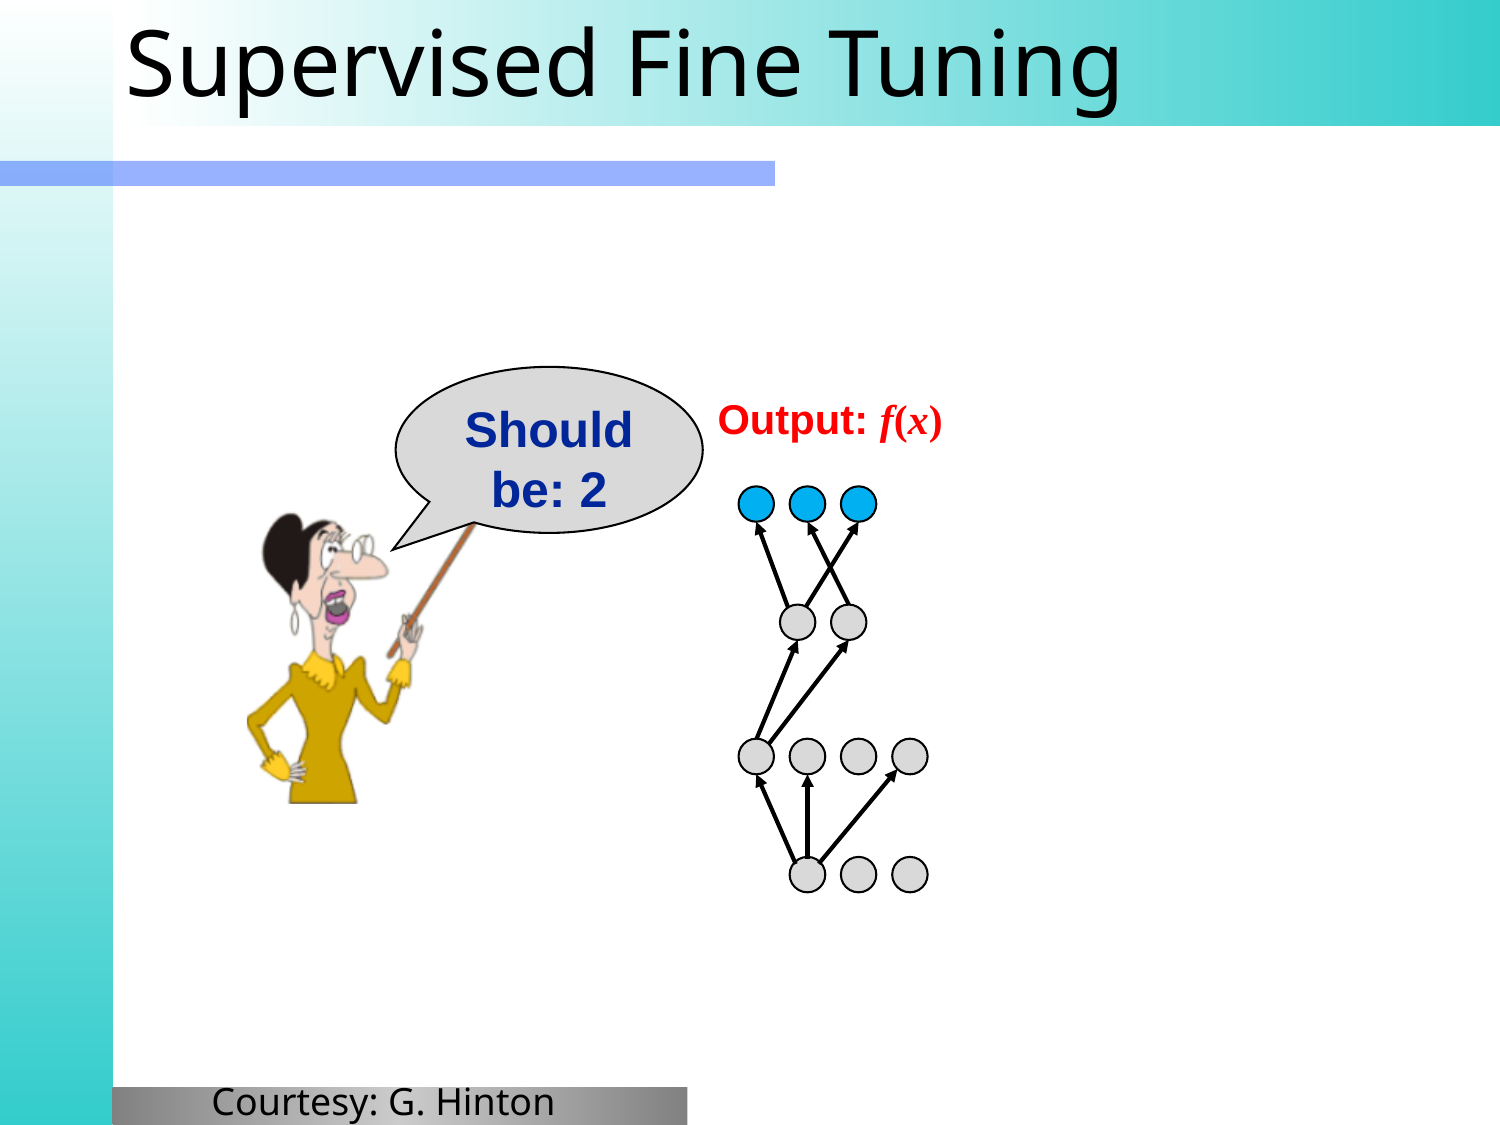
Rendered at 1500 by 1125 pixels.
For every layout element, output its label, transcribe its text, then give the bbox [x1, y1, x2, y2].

text_box Courtesy: G. Hinton [196, 1070, 573, 1125]
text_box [738, 486, 928, 893]
text_box Should be: 2 [395, 366, 703, 533]
title Supervised Fine Tuning [110, 0, 1386, 121]
picture [246, 510, 481, 804]
text_box Output: f(x) [702, 385, 963, 451]
